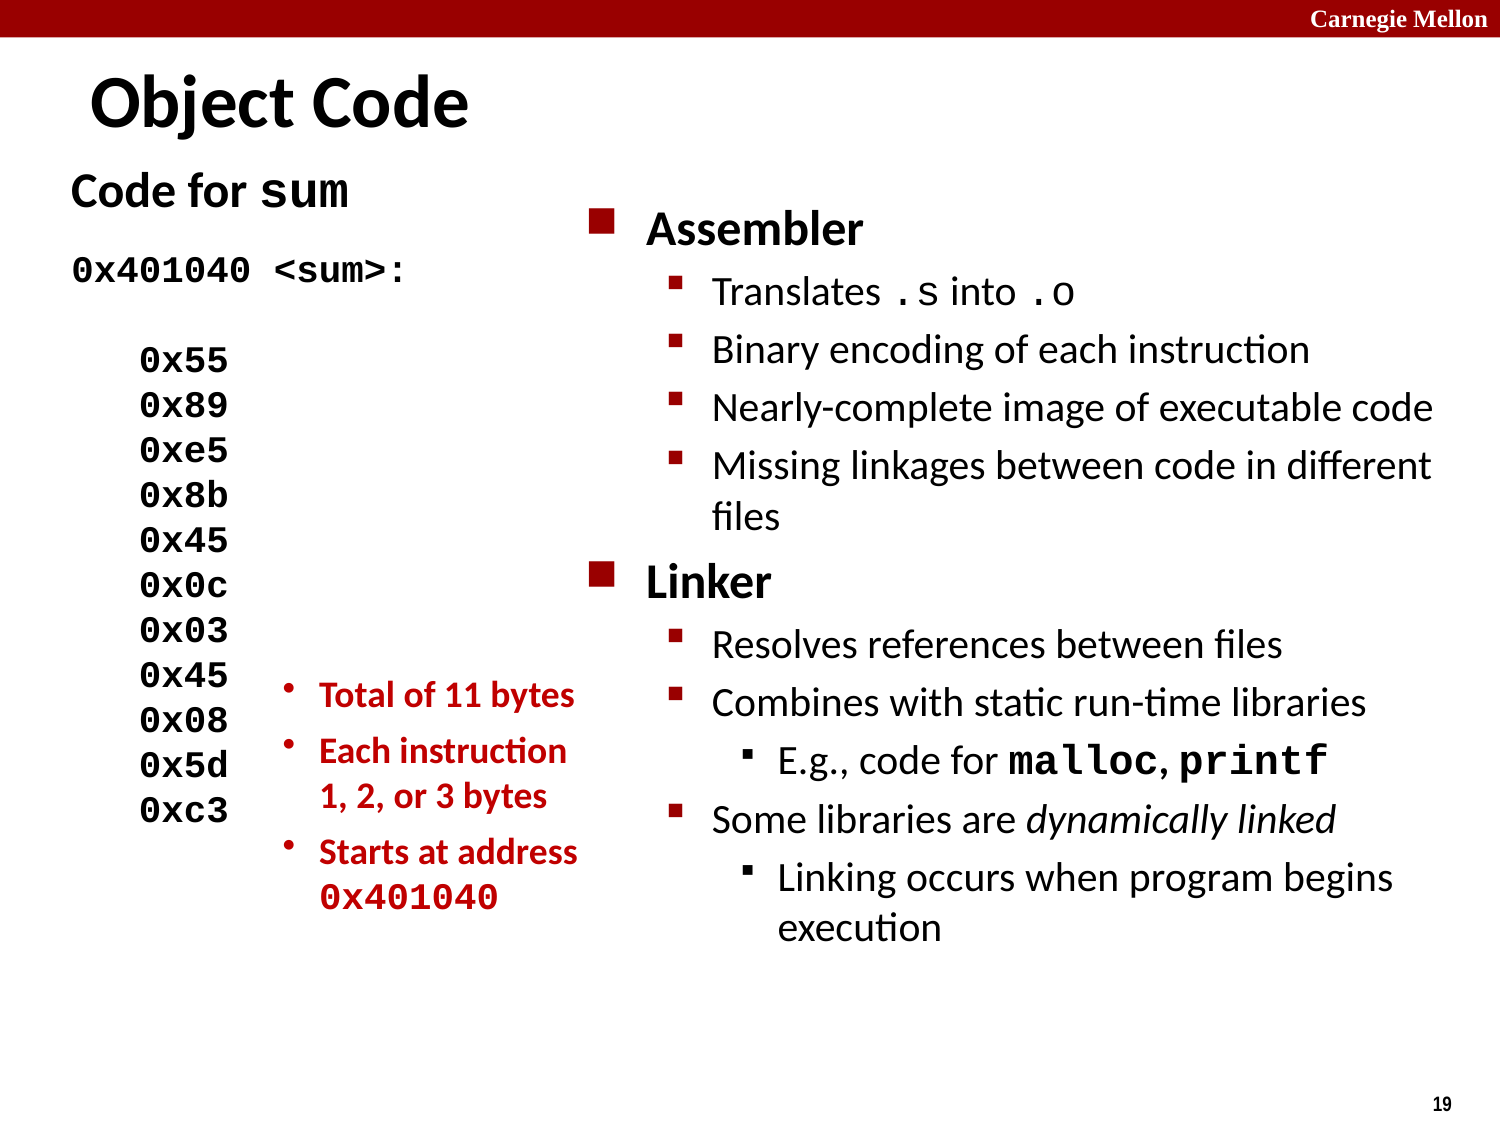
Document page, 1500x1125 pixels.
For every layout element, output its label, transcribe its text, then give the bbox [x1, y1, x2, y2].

text_box Code for sum [56, 149, 469, 218]
text_box Total of 11 bytes Each instruction 1, 2, or 3 bytes Starts at address 0x401040 [212, 662, 600, 975]
title Object Code [74, 49, 982, 145]
list Assembler Translates .s into .o Binary encoding of each instruction Nearly-complete image of executable code Missing linkages between code in different files Linker Resolves references between files Combines with static run-time libraries E.g., code for malloc, printf Some libraries are dynamically linked Linking occurs when program begins execution [574, 187, 1476, 1088]
text_box 0x401040 <sum>: 0x55 0x89 0xe5 0x8b 0x45 0x0c 0x03 0x45 0x08 0x5d 0xc3 [56, 237, 469, 837]
